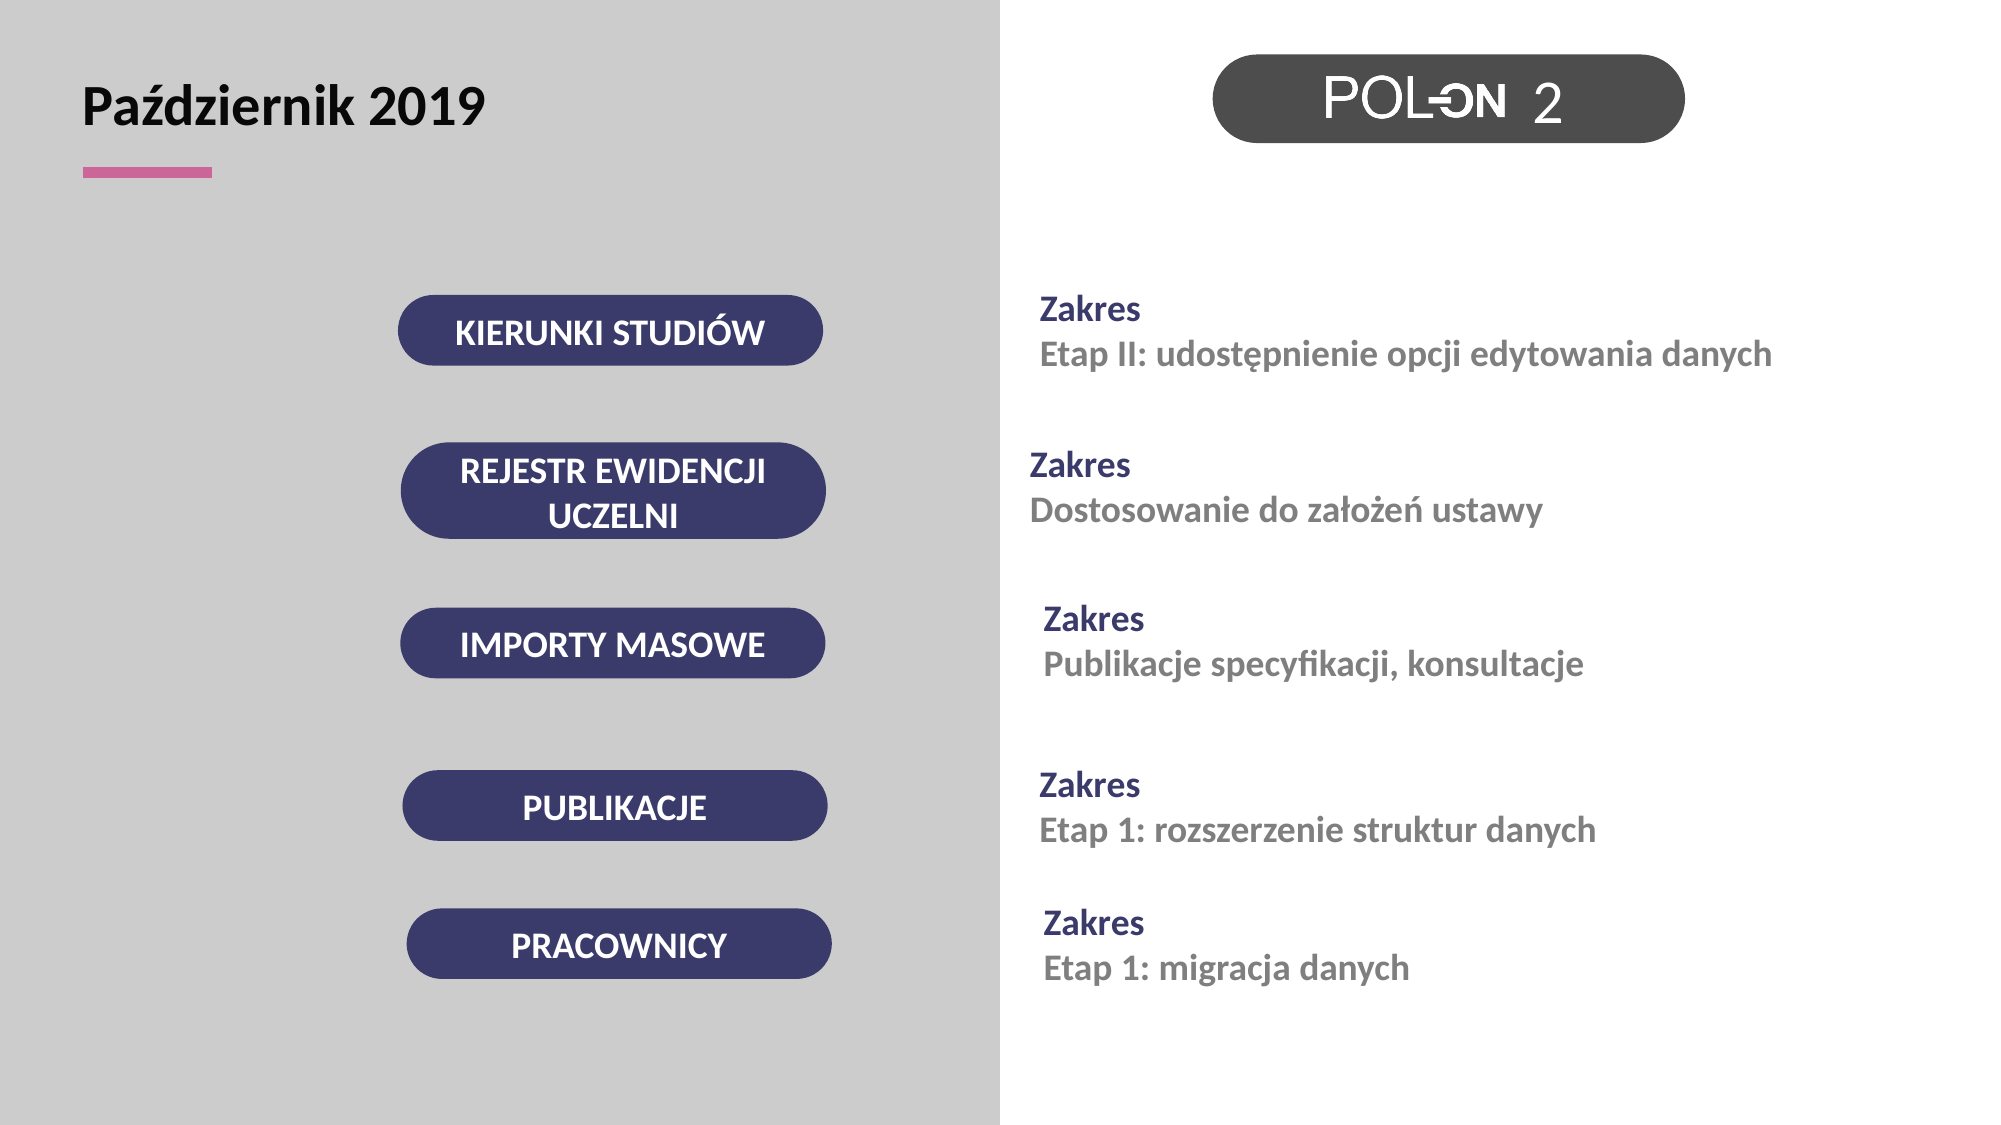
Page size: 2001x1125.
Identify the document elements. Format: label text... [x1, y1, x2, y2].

title Październik 2019 [82, 33, 1898, 170]
text_box Zakres Etap 1: rozszerzenie struktur danych [1039, 752, 1961, 858]
text_box Zakres Dostosowanie do założeń ustawy [1029, 432, 1685, 538]
text_box Zakres Etap II: udostępnienie opcji edytowania danych [1039, 276, 1962, 382]
text_box KIERUNKI STUDIÓW [395, 292, 826, 368]
text_box REJESTR EWIDENCJI UCZELNI [398, 440, 829, 541]
text_box Zakres Publikacje specyfikacji, konsultacje [1043, 586, 2000, 691]
text_box PUBLIKACJE [400, 768, 830, 843]
text_box IMPORTY MASOWE [398, 605, 828, 681]
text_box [1212, 54, 1686, 144]
text_box PRACOWNICY [404, 906, 834, 982]
text_box Zakres Etap 1: migracja danych [1043, 890, 1965, 996]
